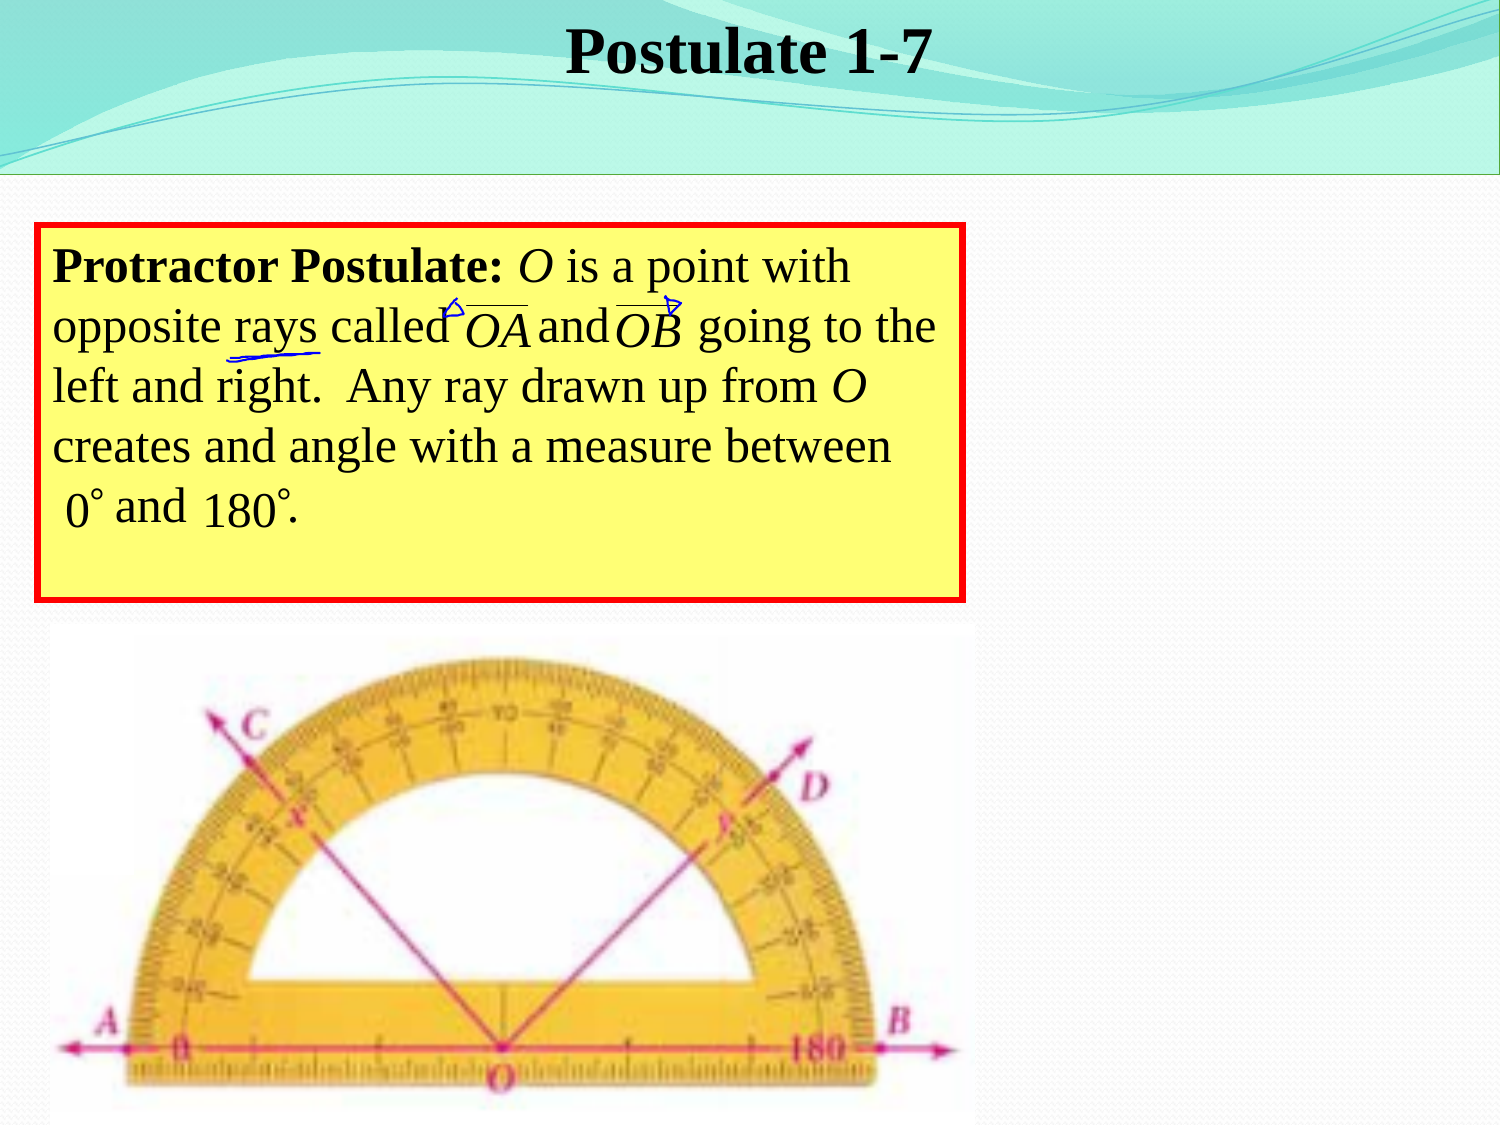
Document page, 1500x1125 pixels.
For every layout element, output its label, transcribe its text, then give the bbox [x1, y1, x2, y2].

text_box Postulate 1-7 [0, 0, 1500, 175]
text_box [62, 487, 113, 534]
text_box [203, 487, 301, 534]
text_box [49, 624, 976, 1125]
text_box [225, 295, 682, 362]
text_box Protractor Postulate: O is a point with opposite rays called and going to the left and right. Any ray drawn up from O creates and angle with a measure between and . [37, 224, 963, 600]
